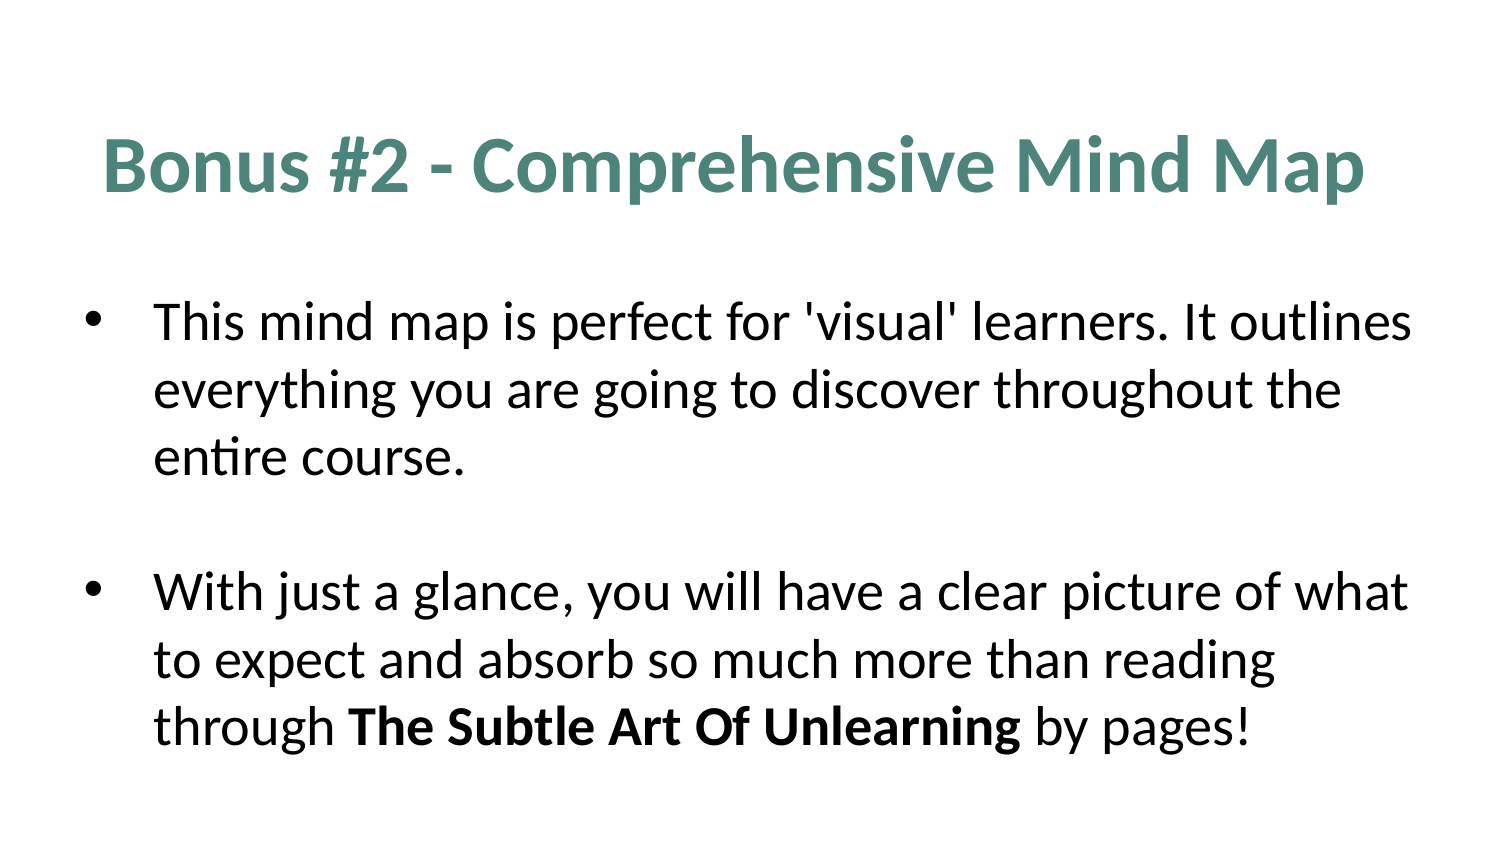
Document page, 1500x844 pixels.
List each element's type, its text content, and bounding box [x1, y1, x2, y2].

text_box This mind map is perfect for 'visual' learners. It outlines everything you are going to discover throughout the entire course. With just a glance, you will have a clear picture of what to expect and absorb so much more than reading through The Subtle Art Of Unlearning by pages! [68, 209, 1481, 765]
list Bonus #2 - Comprehensive Mind Map [87, 115, 1382, 209]
